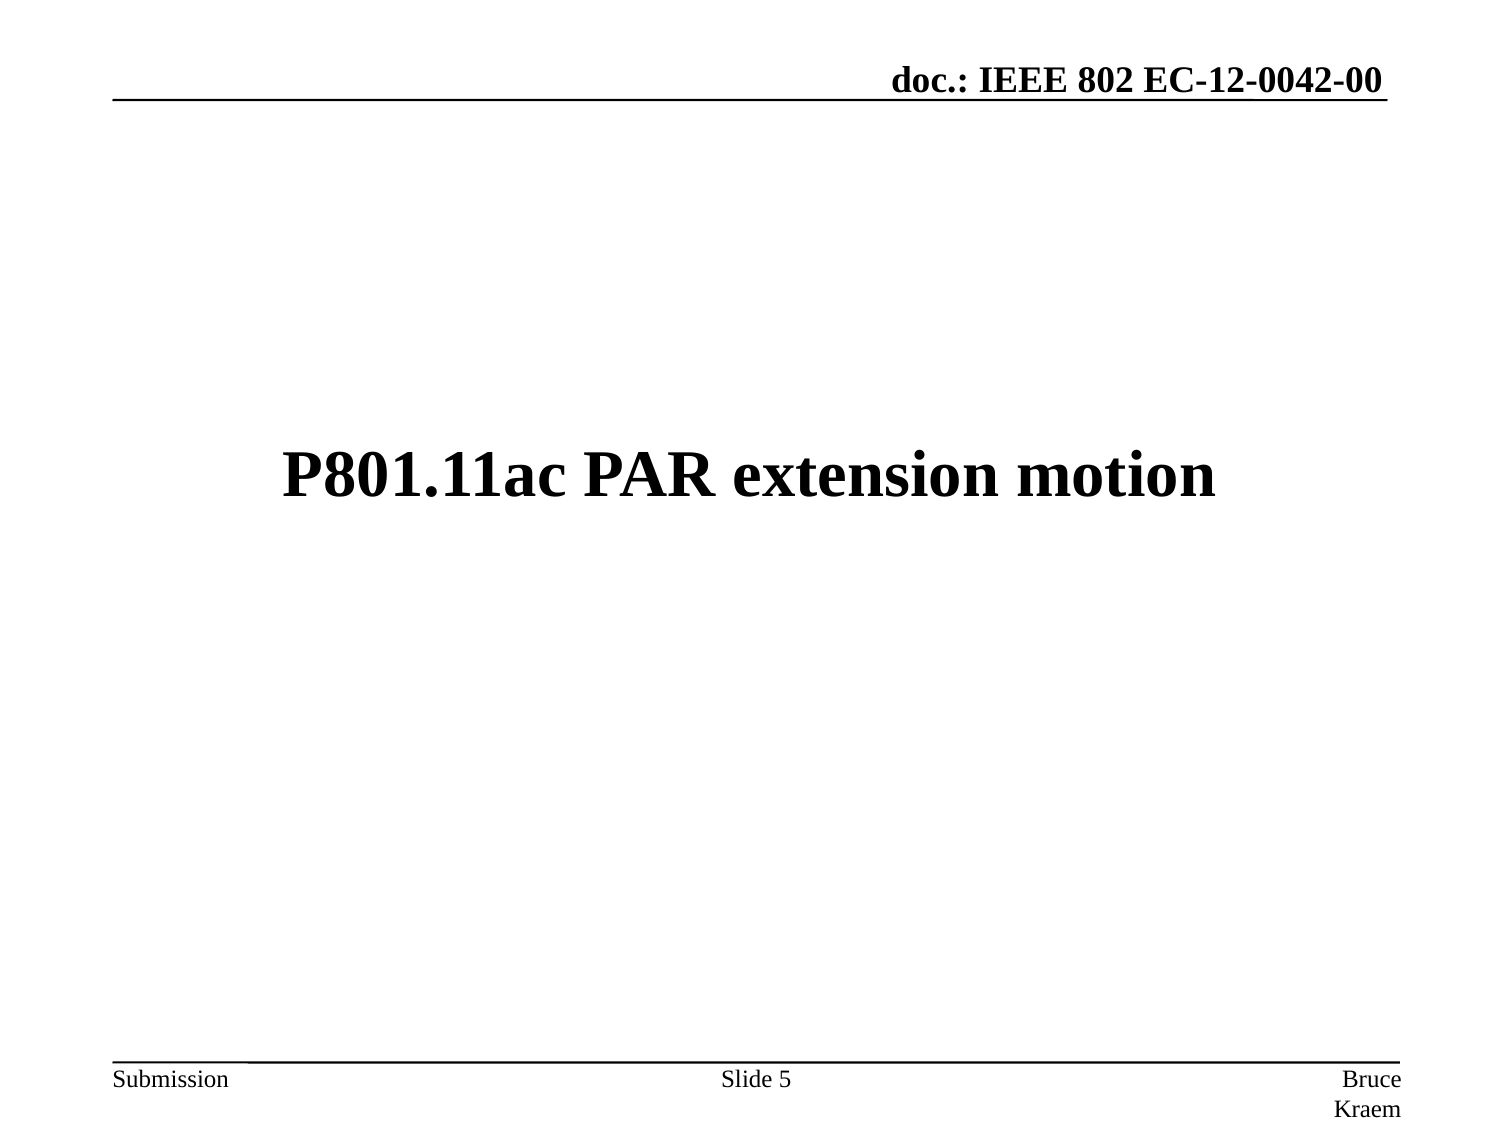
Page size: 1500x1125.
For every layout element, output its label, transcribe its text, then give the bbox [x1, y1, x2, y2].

footer Bruce Kraemer, Marvell [1324, 1061, 1402, 1093]
title P801.11ac PAR extension motion [112, 349, 1388, 591]
slide_number Slide 5 [712, 1061, 800, 1093]
